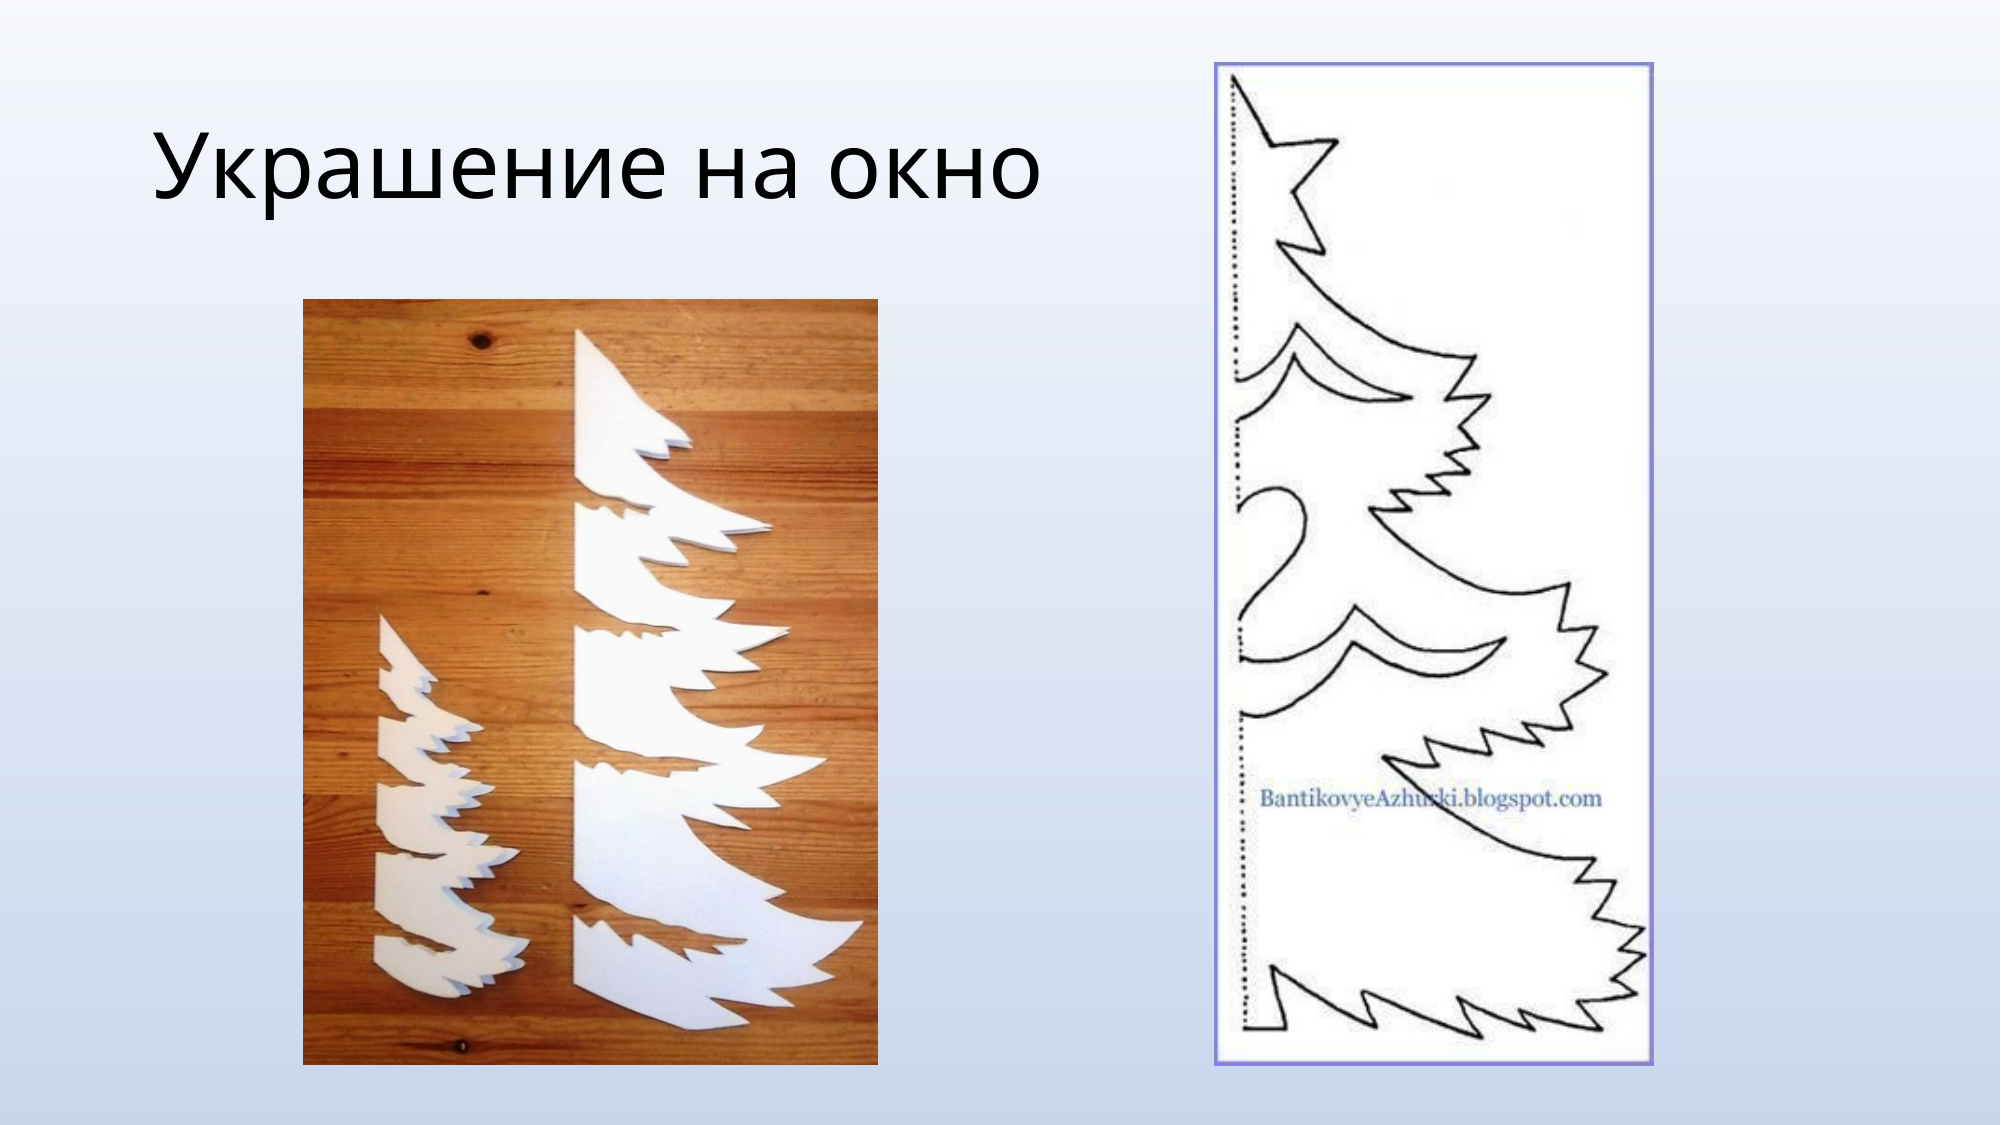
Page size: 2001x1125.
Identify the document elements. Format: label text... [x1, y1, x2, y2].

picture [303, 299, 878, 1065]
title Украшение на окно [137, 59, 1863, 278]
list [1214, 62, 1654, 1066]
